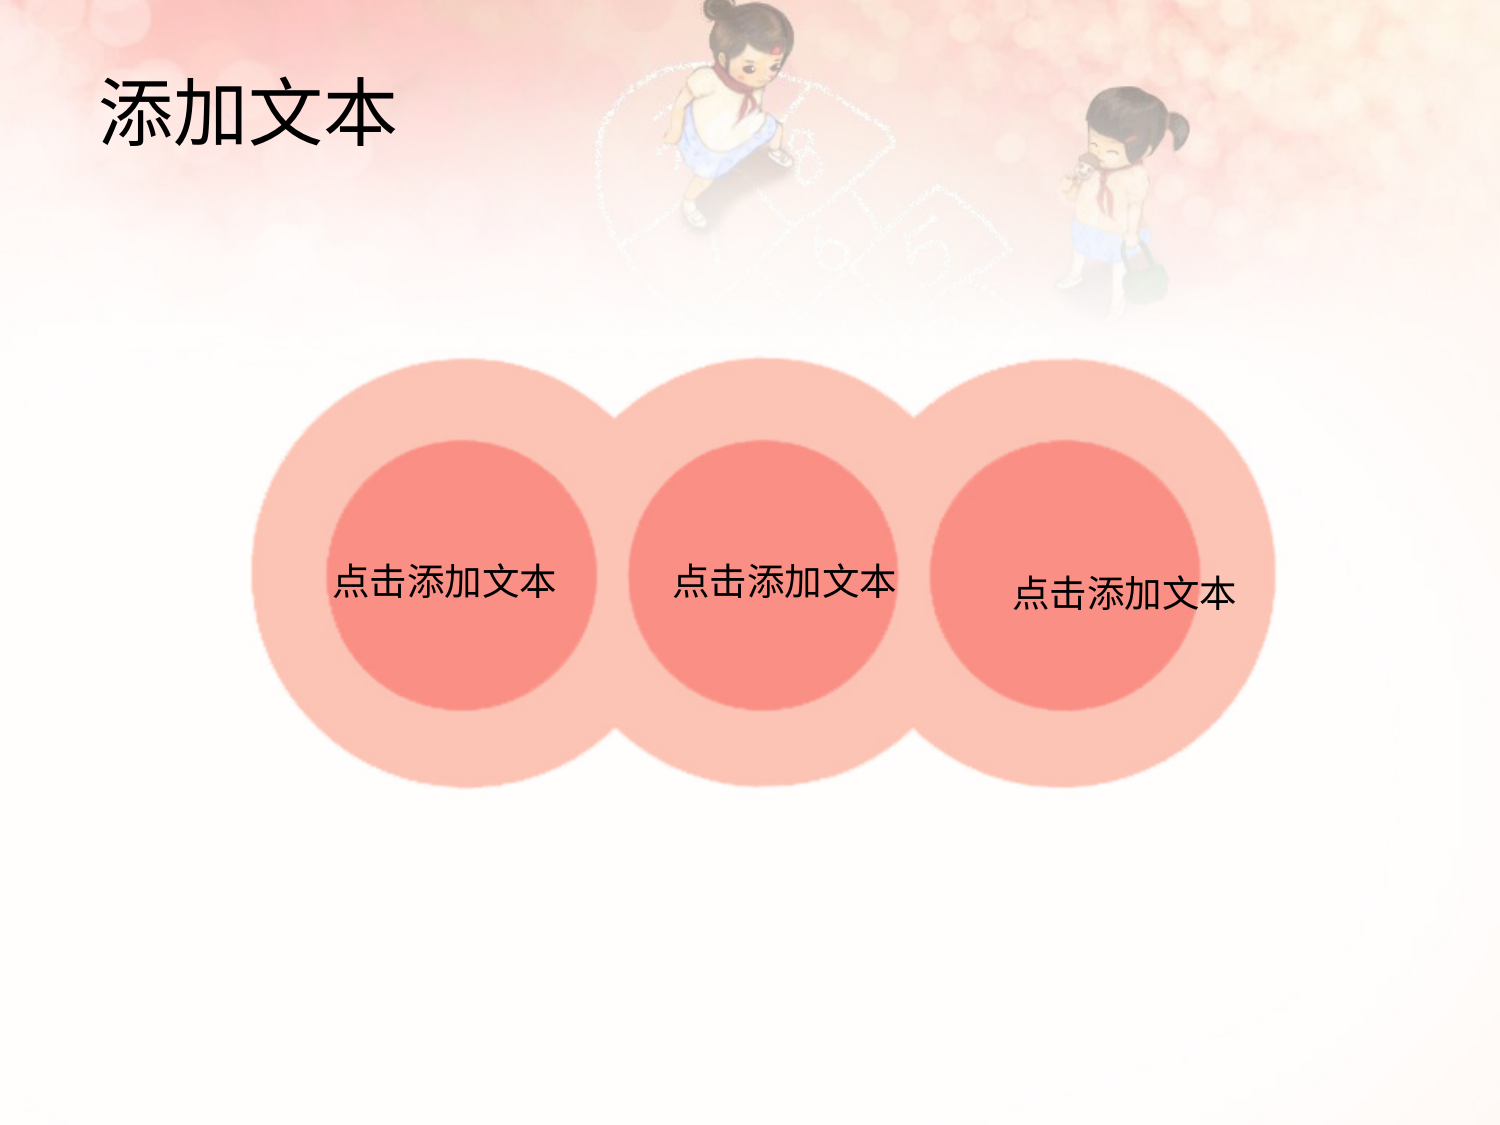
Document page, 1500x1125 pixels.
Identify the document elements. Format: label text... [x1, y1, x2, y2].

text_box 点击添加文本 [657, 550, 913, 611]
text_box 点击添加文本 [317, 550, 573, 611]
picture [0, 0, 1500, 1125]
text_box 点击添加文本 [997, 562, 1253, 623]
text_box 添加文本 [83, 58, 414, 164]
